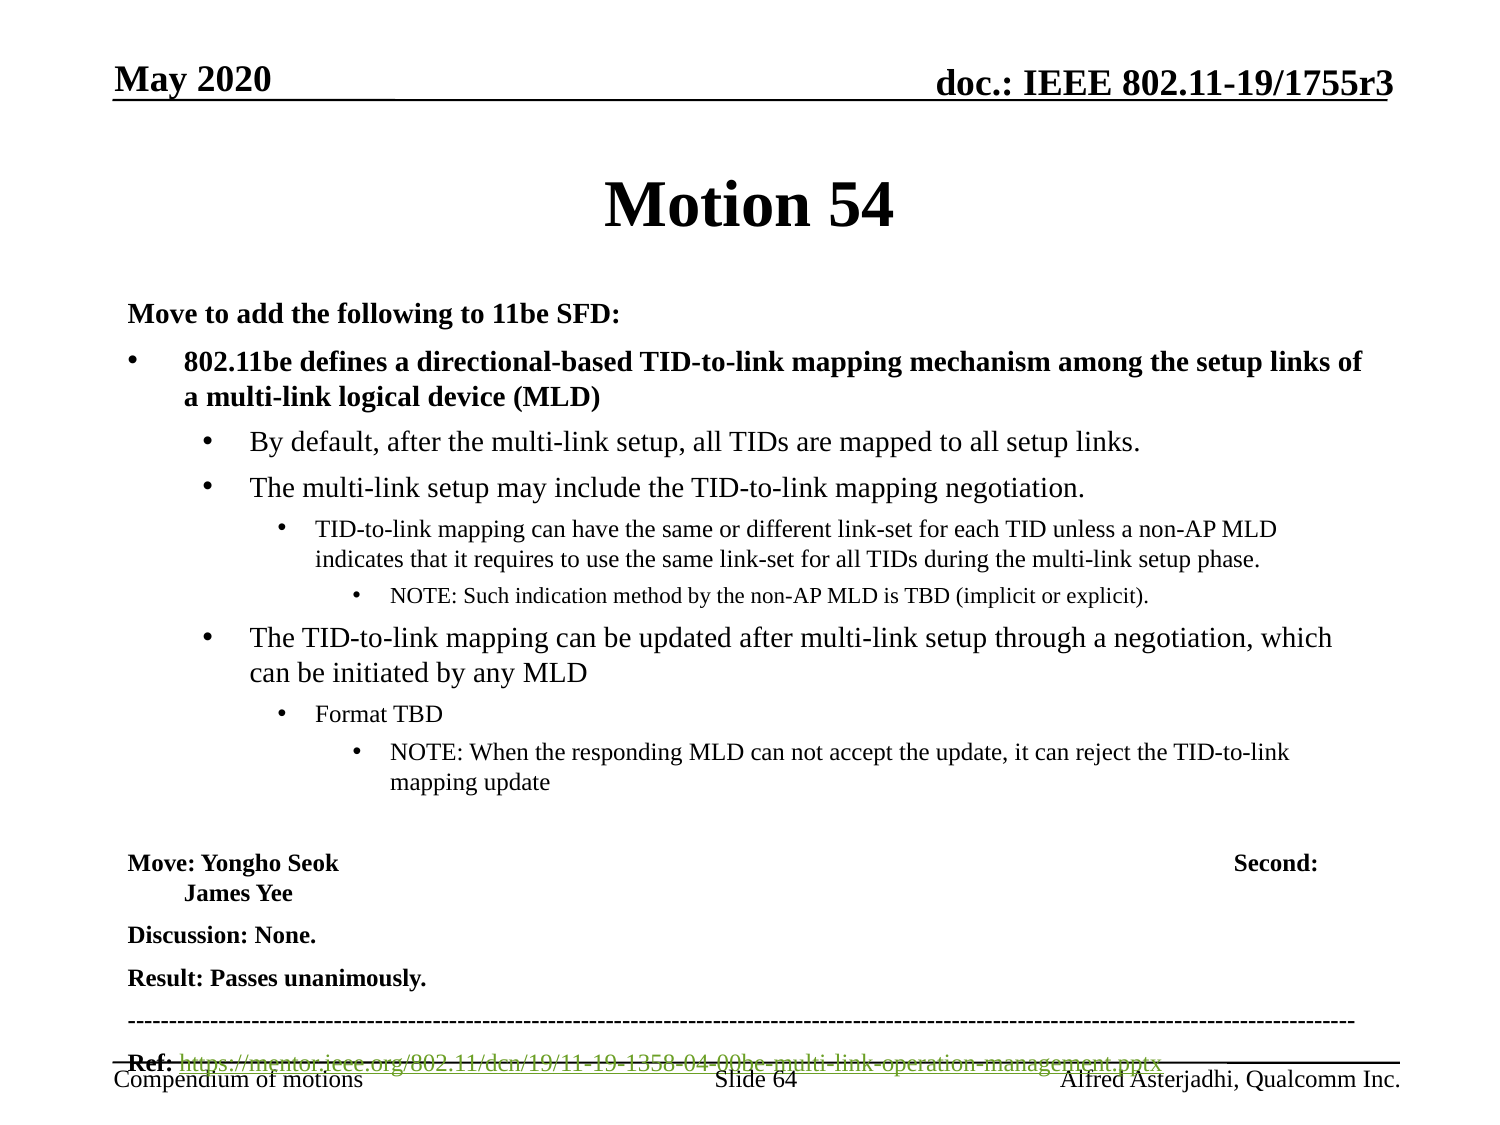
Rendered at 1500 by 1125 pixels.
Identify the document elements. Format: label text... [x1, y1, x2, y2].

title Motion 54 [112, 112, 1388, 286]
footer Alfred Asterjadhi, Qualcomm Inc. [878, 1061, 1402, 1093]
slide_number Slide 64 [712, 1061, 800, 1123]
list Move to add the following to 11be SFD: 802.11be defines a directional-based TID-to-link mapping mechanism among the setup links of a multi-link logical device (MLD) By default, after the multi-link setup, all TIDs are mapped to all setup links. The multi-link setup may include the TID-to-link mapping negotiation. TID-to-link mapping can have the same or different link-set for each TID unless a non-AP MLD indicates that it requires to use the same link-set for all TIDs during the multi-link setup phase. NOTE: Such indication method by the non-AP MLD is TBD (implicit or explicit). The TID-to-link mapping can be updated after multi-link setup through a negotiation, which can be initiated by any MLD Format TBD NOTE: When the responding MLD can not accept the update, it can reject the TID-to-link mapping update Move: Yongho Seok Second: James Yee Discussion: None. Result: Passes unanimously. ----------------------------------------------------------------------------------------------------------------------------------------------------- Ref: https://mentor.ieee.org/802.11/dcn/19/11-19-1358-04-00be-multi-link-operation-management.pptx [112, 286, 1388, 1063]
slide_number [114, 54, 423, 100]
